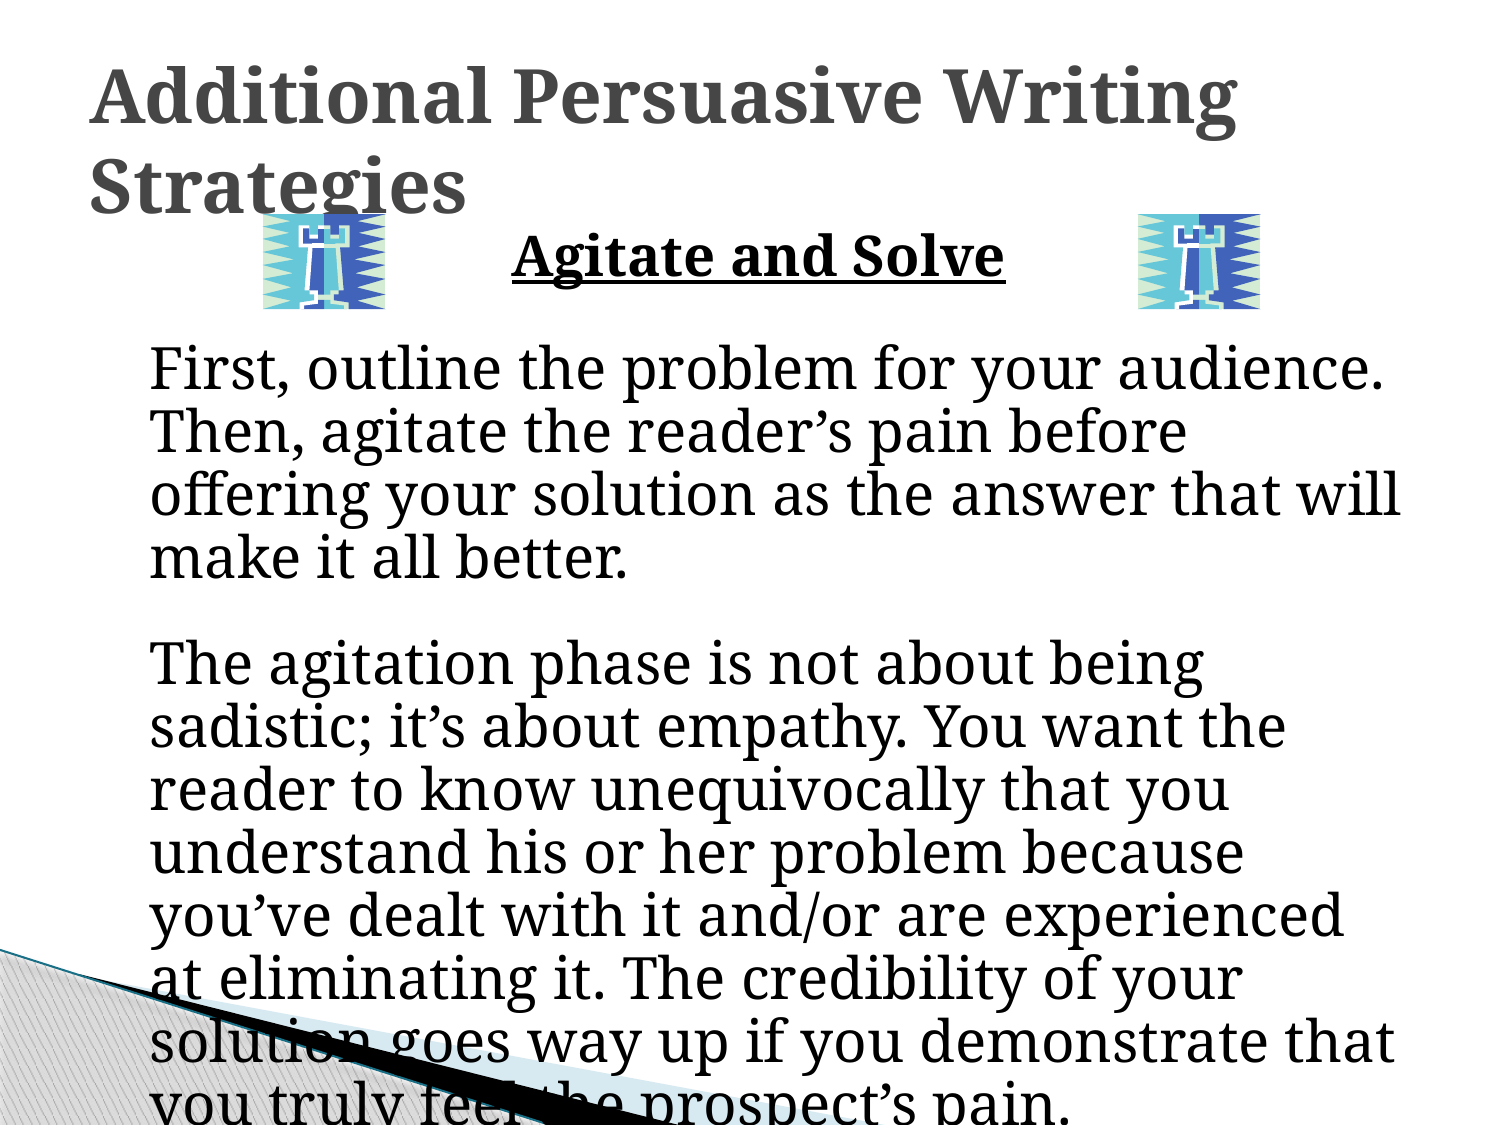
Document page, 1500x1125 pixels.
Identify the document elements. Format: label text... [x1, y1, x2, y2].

picture [262, 212, 388, 312]
title Additional Persuasive Writing Strategies [75, 45, 1425, 233]
picture [1137, 212, 1263, 312]
list Agitate and Solve First, outline the problem for your audience. Then, agitate the reader’s pain before offering your solution as the answer that will make it all better. The agitation phase is not about being sadistic; it’s about empathy. You want the reader to know unequivocally that you understand his or her problem because you’ve dealt with it and/or are experienced at eliminating it. The credibility of your solution goes way up if you demonstrate that you truly feel the prospect’s pain. [75, 233, 1425, 1088]
